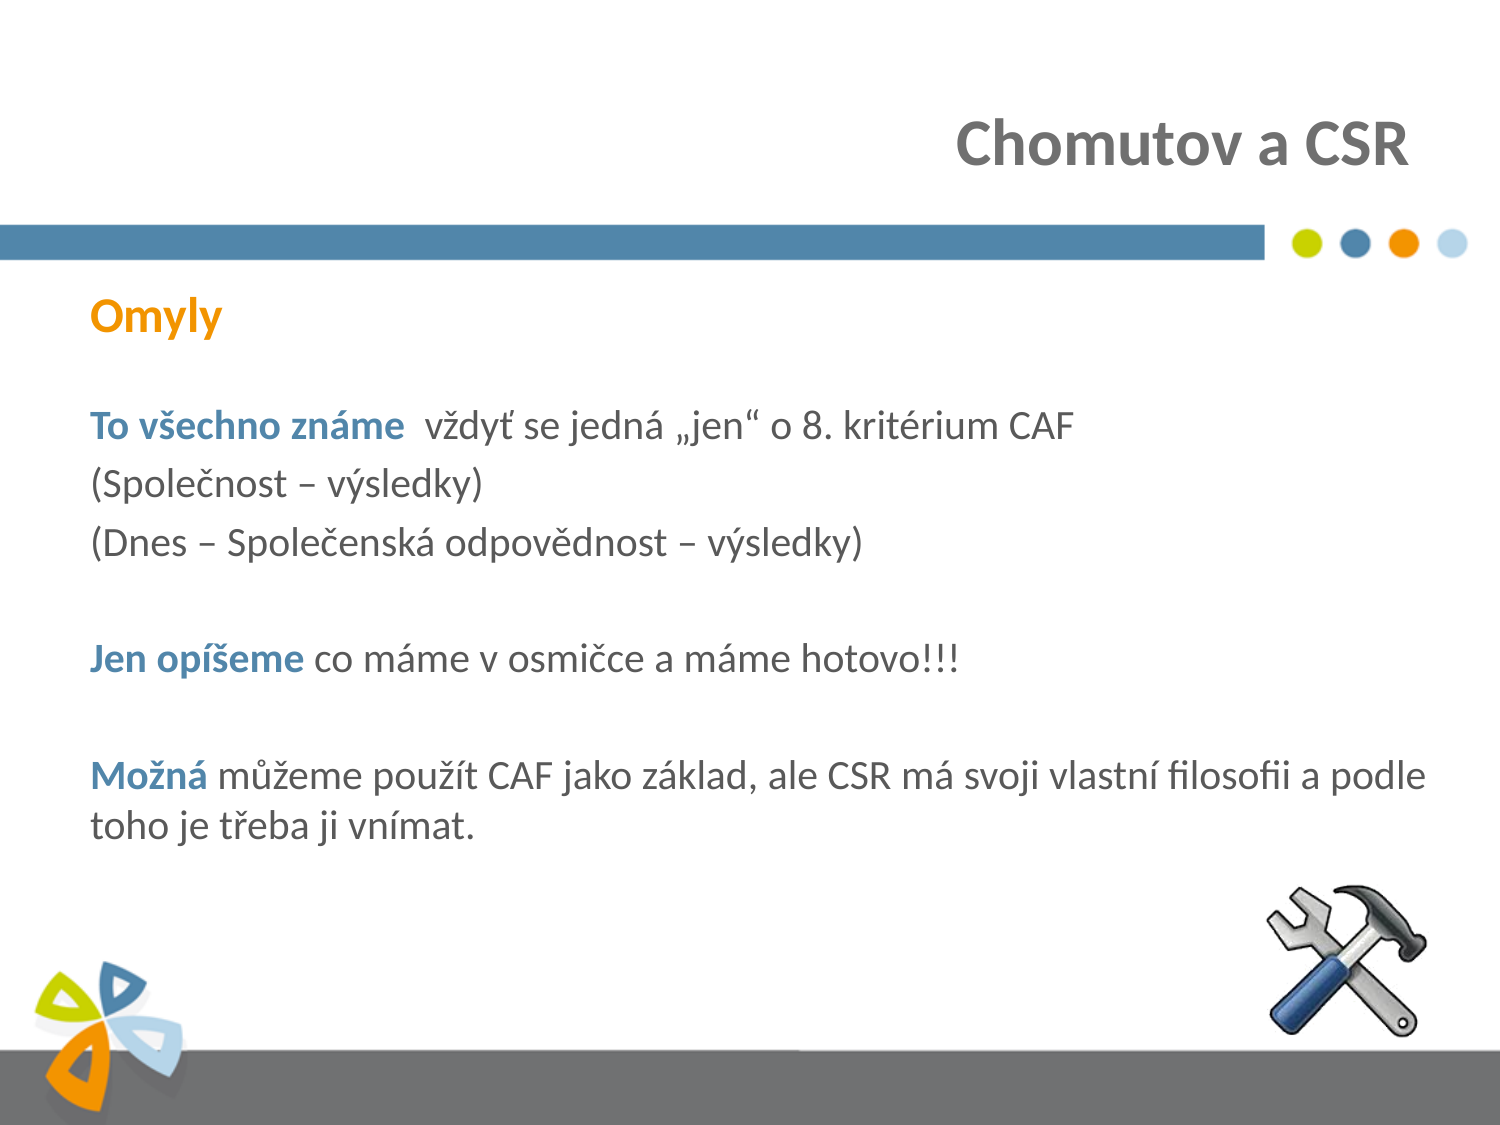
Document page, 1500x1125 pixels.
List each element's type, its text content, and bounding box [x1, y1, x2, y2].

picture [0, 0, 1500, 1125]
title Chomutov a CSR [75, 45, 1425, 233]
list Omyly To všechno známe vždyť se jedná „jen“ o 8. kritérium CAF (Společnost – výsledky) (Dnes – Společenská odpovědnost – výsledky) Jen opíšeme co máme v osmičce a máme hotovo!!! Možná můžeme použít CAF jako základ, ale CSR má svoji vlastní filosofii a podle toho je třeba ji vnímat. [75, 275, 1459, 953]
